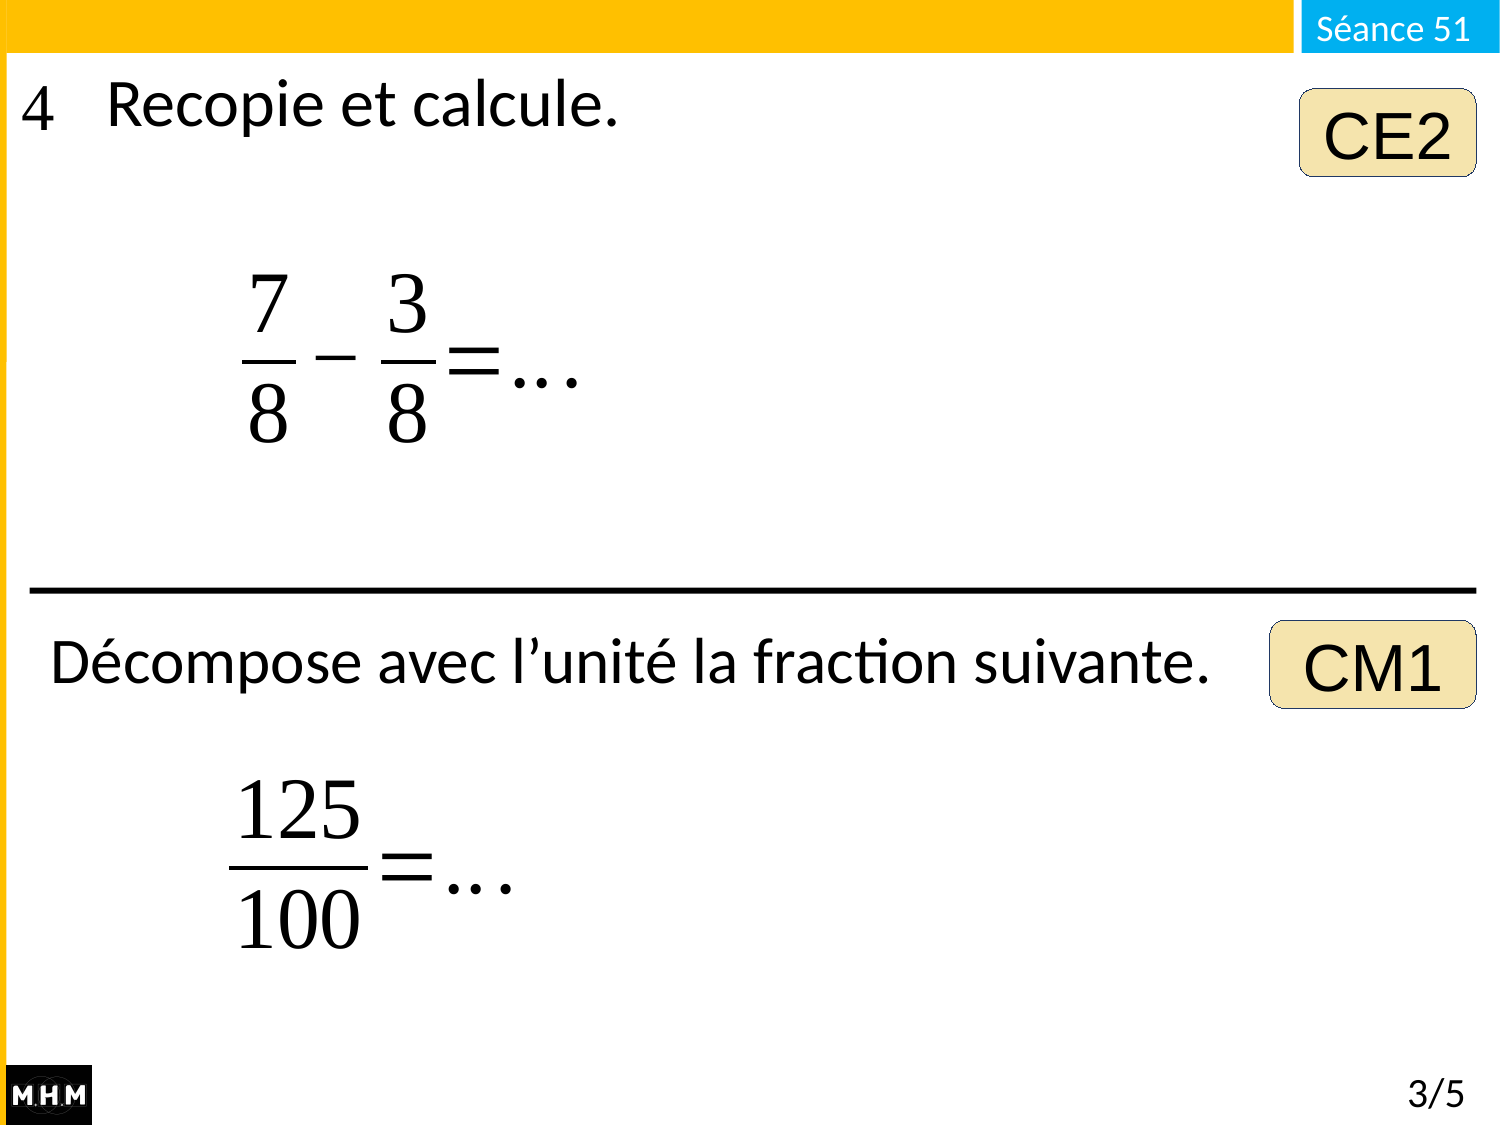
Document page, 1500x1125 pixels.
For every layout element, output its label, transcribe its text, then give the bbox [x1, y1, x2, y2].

list 3/5 [1373, 1064, 1500, 1125]
text_box Recopie et calcule. [91, 60, 774, 149]
picture [6, 1065, 92, 1125]
text_box Décompose avec l’unité la fraction suivante. [35, 617, 1252, 707]
text_box CE2 [1299, 88, 1477, 177]
text_box CM1 [1269, 620, 1477, 709]
